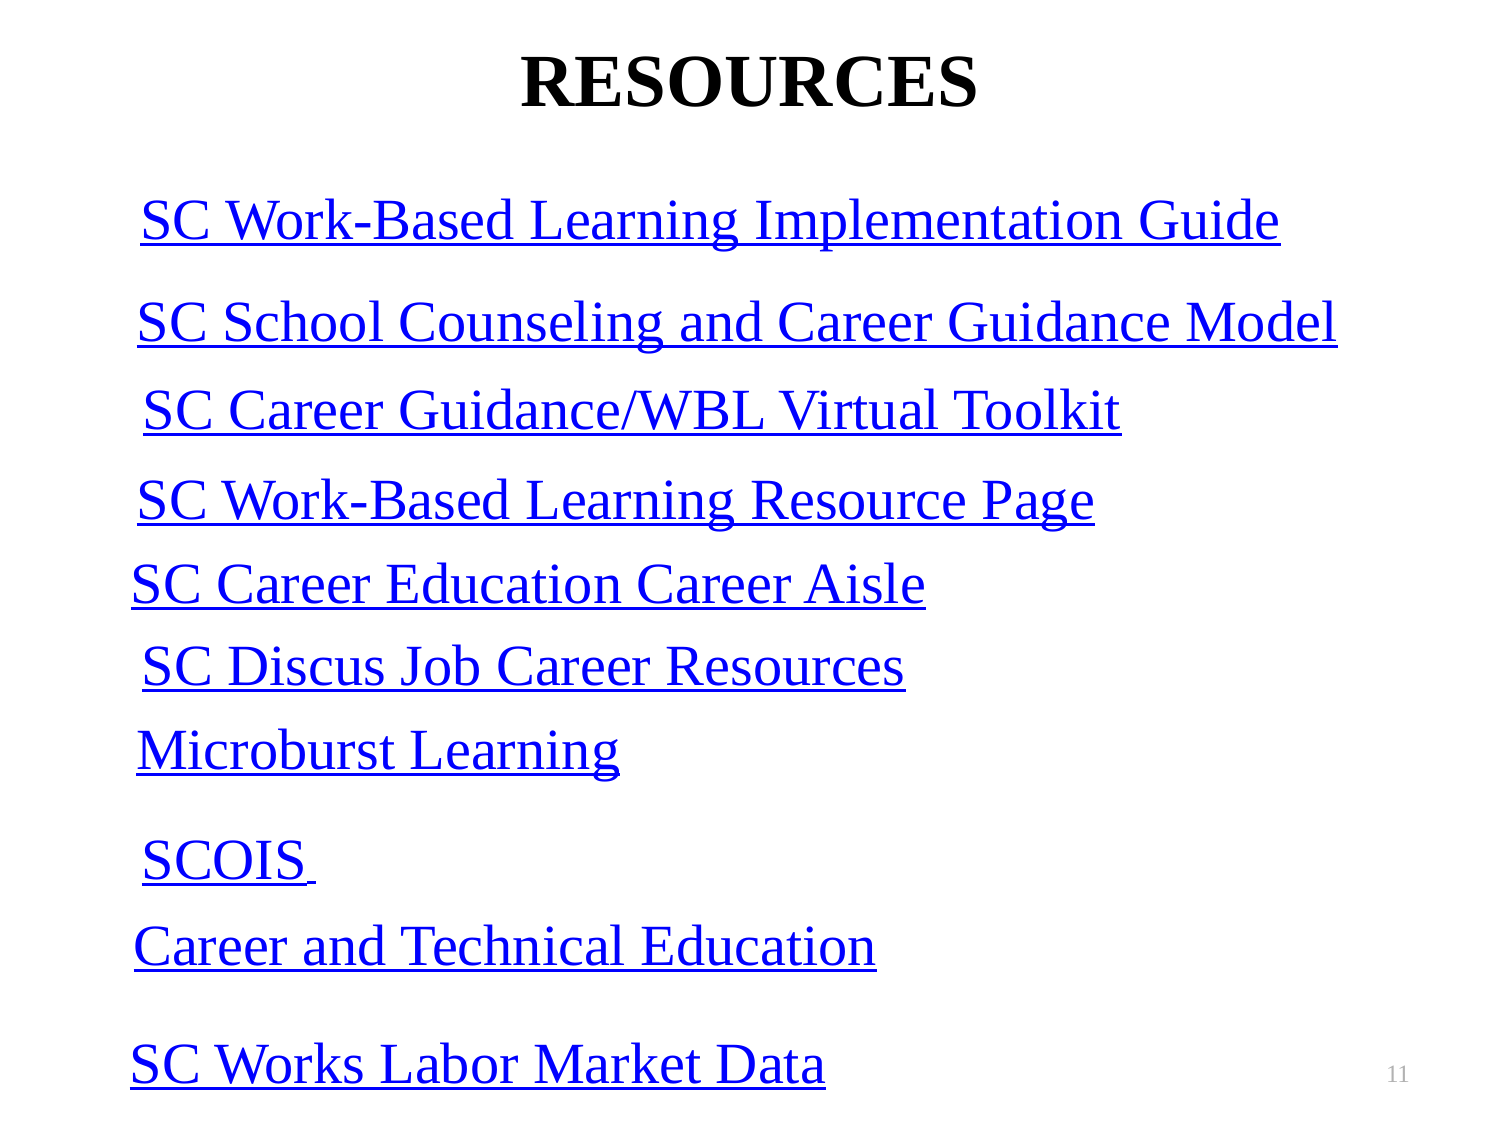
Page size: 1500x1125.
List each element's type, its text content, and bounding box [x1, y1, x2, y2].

text_box SC Works Labor Market Data [114, 1017, 865, 1103]
text_box SC Career Education Career Aisle [116, 537, 1254, 623]
text_box SC School Counseling and Career Guidance Model [121, 276, 1435, 361]
text_box SC Work-Based Learning Implementation Guide [125, 173, 1386, 304]
slide_number 11 [1074, 1042, 1425, 1103]
title RESOURCES [75, 19, 1425, 133]
text_box SCOIS [126, 813, 332, 899]
text_box Career and Technical Education [118, 899, 1357, 985]
text_box SC Discus Job Career Resources [127, 619, 921, 705]
text_box [116, 919, 865, 1006]
text_box Microburst Learning [121, 703, 636, 789]
text_box SC Work-Based Learning Resource Page [121, 453, 1372, 539]
text_box SC Career Guidance/WBL Virtual Toolkit [128, 363, 1344, 494]
